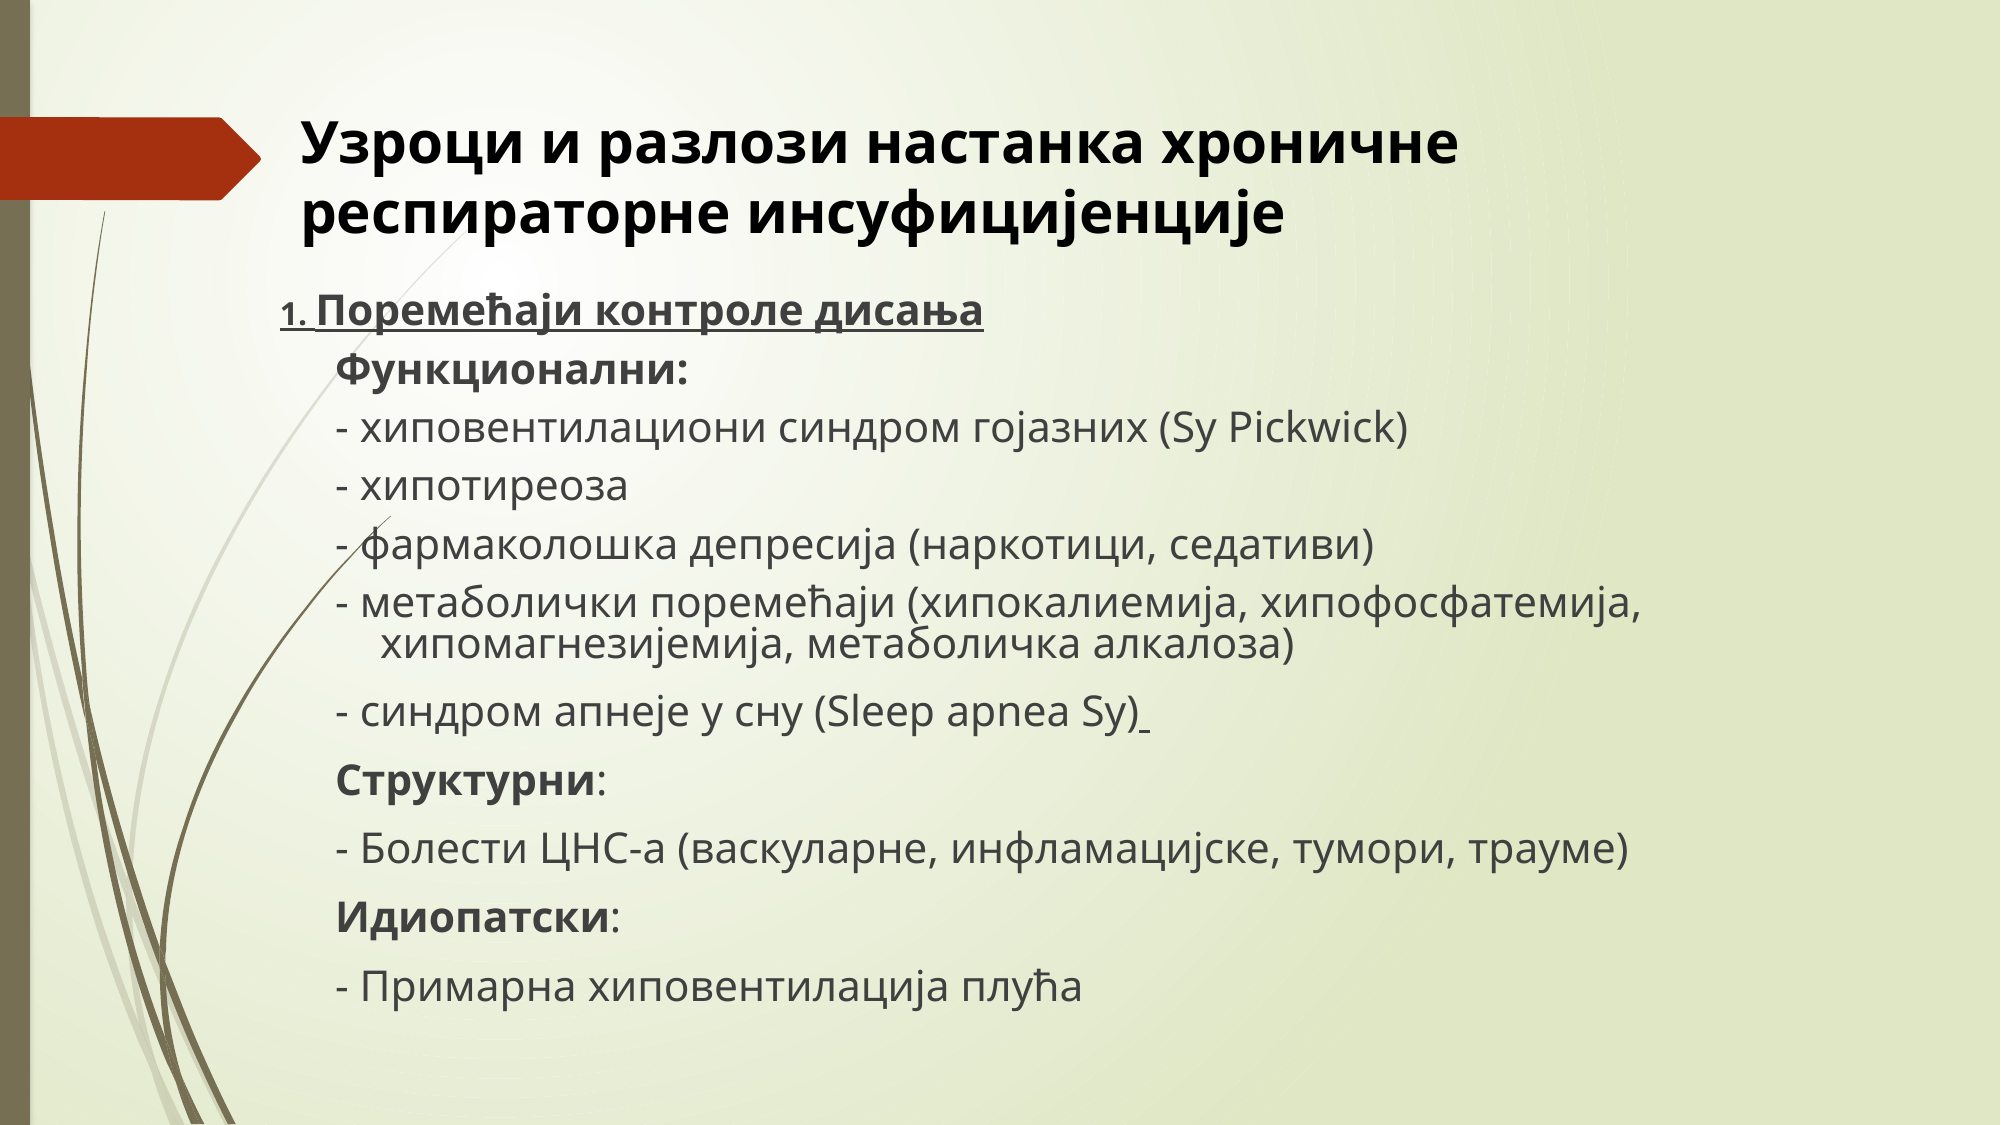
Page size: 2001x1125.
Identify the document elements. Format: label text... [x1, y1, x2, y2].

list 1. Поремећаји контроле дисања Функционални: - хиповентилациони синдром гојазних (Sy Pickwick) - хипотиреоза - фармаколошка депресија (наркотици, седативи) - метаболички поремећаји (хипокалиемија, хипофосфатемија, хипомагнезијемија, метаболичка алкалоза) - синдром апнеје у сну (Sleep apnea Sy) Структурни: - Болести ЦНС-a (васкуларне, инфламацијске, тумори, трауме) Идиопатски: - Примарна хиповентилација плућа [264, 285, 1724, 1023]
title Узроци и разлози настанка хроничне респираторне инсуфицијенције [285, 98, 1636, 285]
